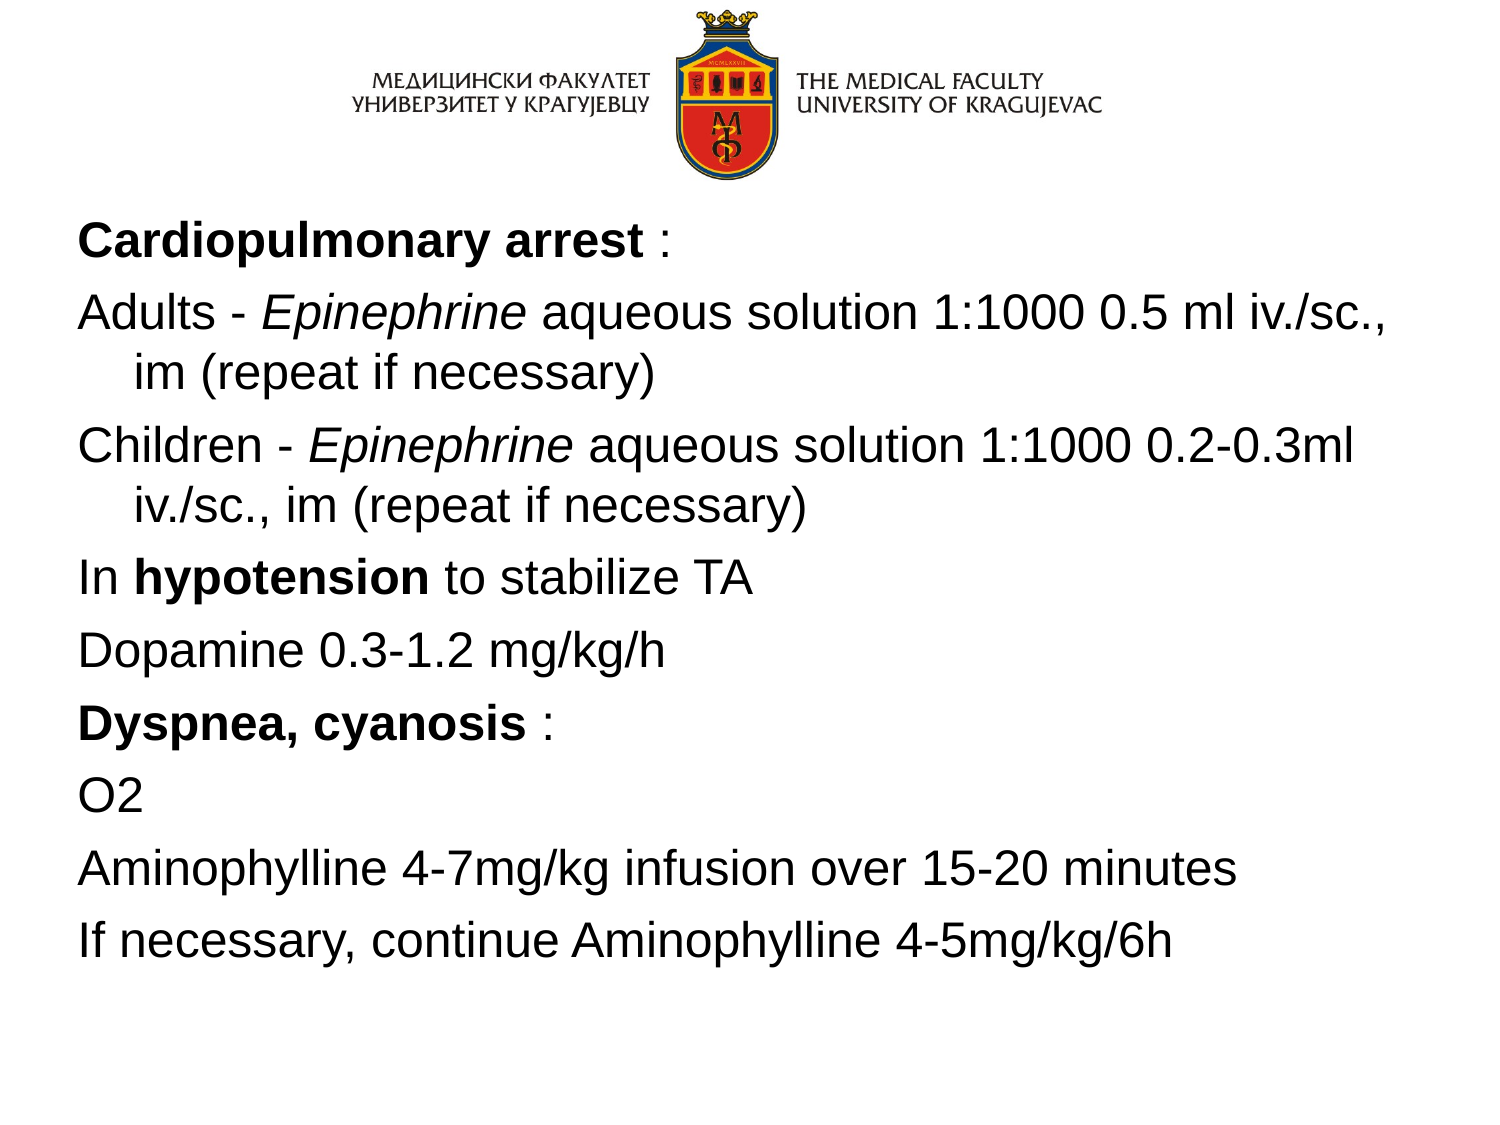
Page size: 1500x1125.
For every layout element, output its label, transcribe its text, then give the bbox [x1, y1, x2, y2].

picture [328, 0, 1125, 191]
text_box Cardiopulmonary arrest : Adults - Epinephrine aqueous solution 1:1000 0.5 ml iv./sc., im (repeat if necessary) Children - Epinephrine aqueous solution 1:1000 0.2-0.3ml iv./sc., im (repeat if necessary) In hypotension to stabilize TA Dopamine 0.3-1.2 mg/kg/h Dyspnea, cyanosis : O2 Aminophylline 4-7mg/kg infusion over 15-20 minutes If necessary, continue Aminophylline 4-5mg/kg/6h [62, 200, 1425, 1000]
